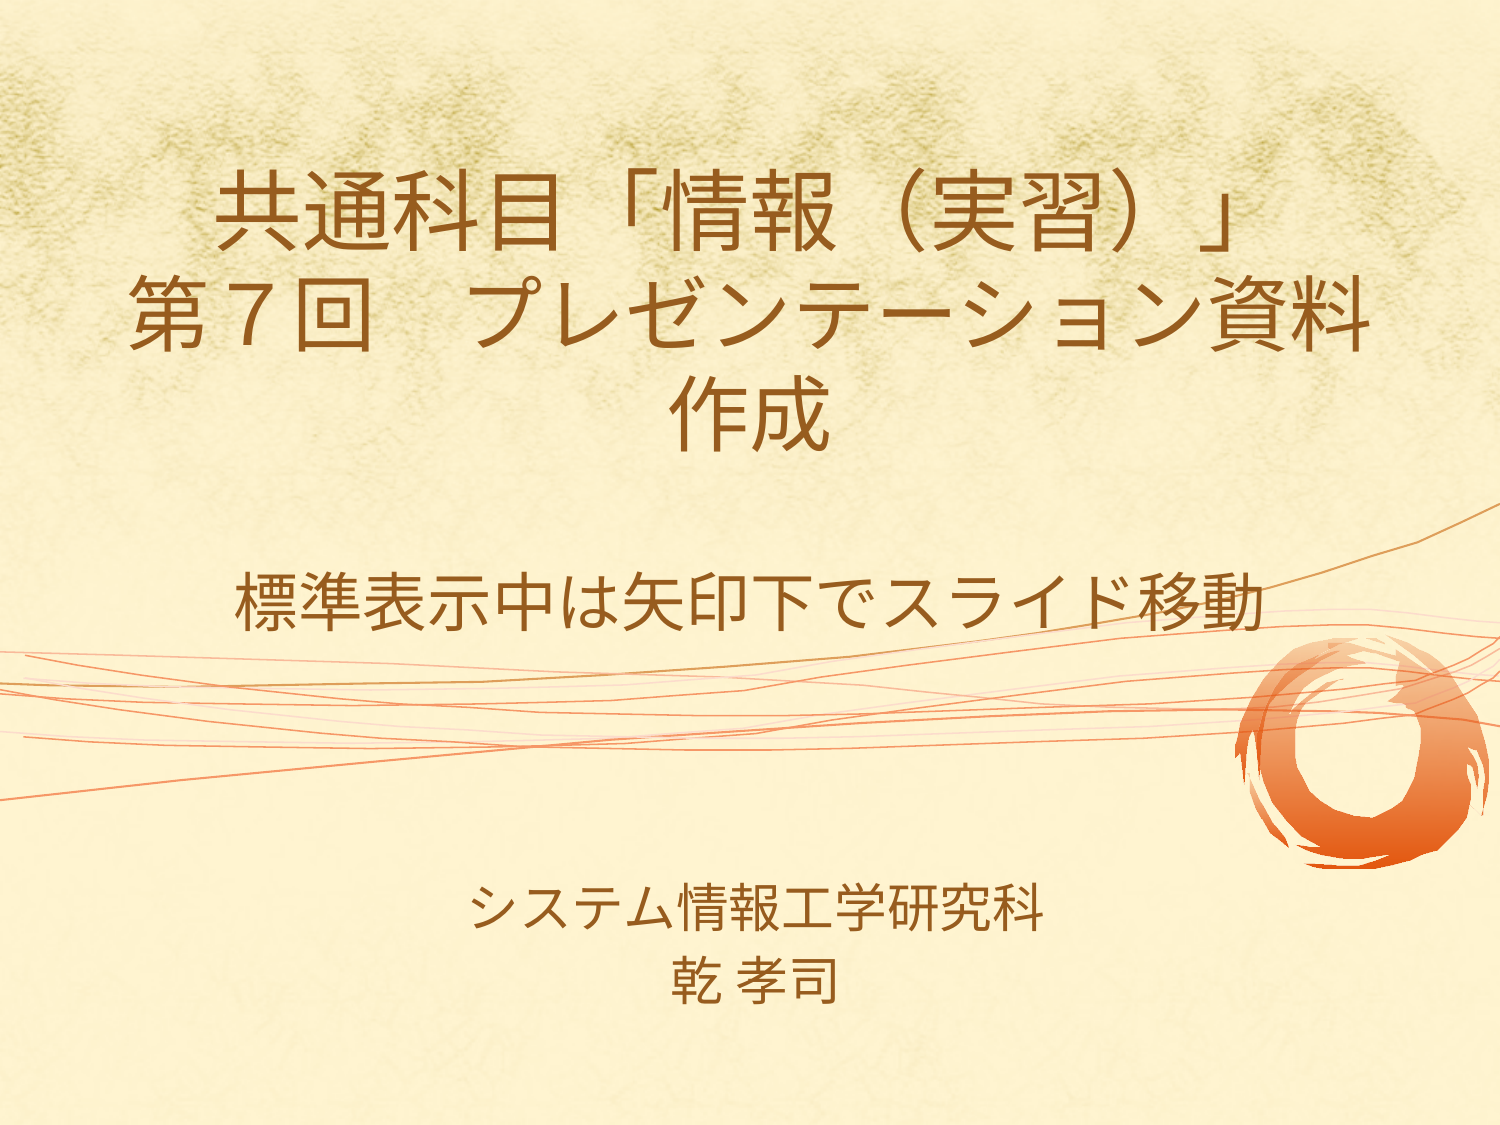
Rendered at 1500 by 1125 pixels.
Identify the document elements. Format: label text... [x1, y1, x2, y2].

subtitle システム情報工学研究科 乾 孝司 [152, 867, 1360, 1020]
title 共通科目「情報（実習）」 第７回 プレゼンテーション資料作成 標準表示中は矢印下でスライド移動 [93, 137, 1407, 657]
